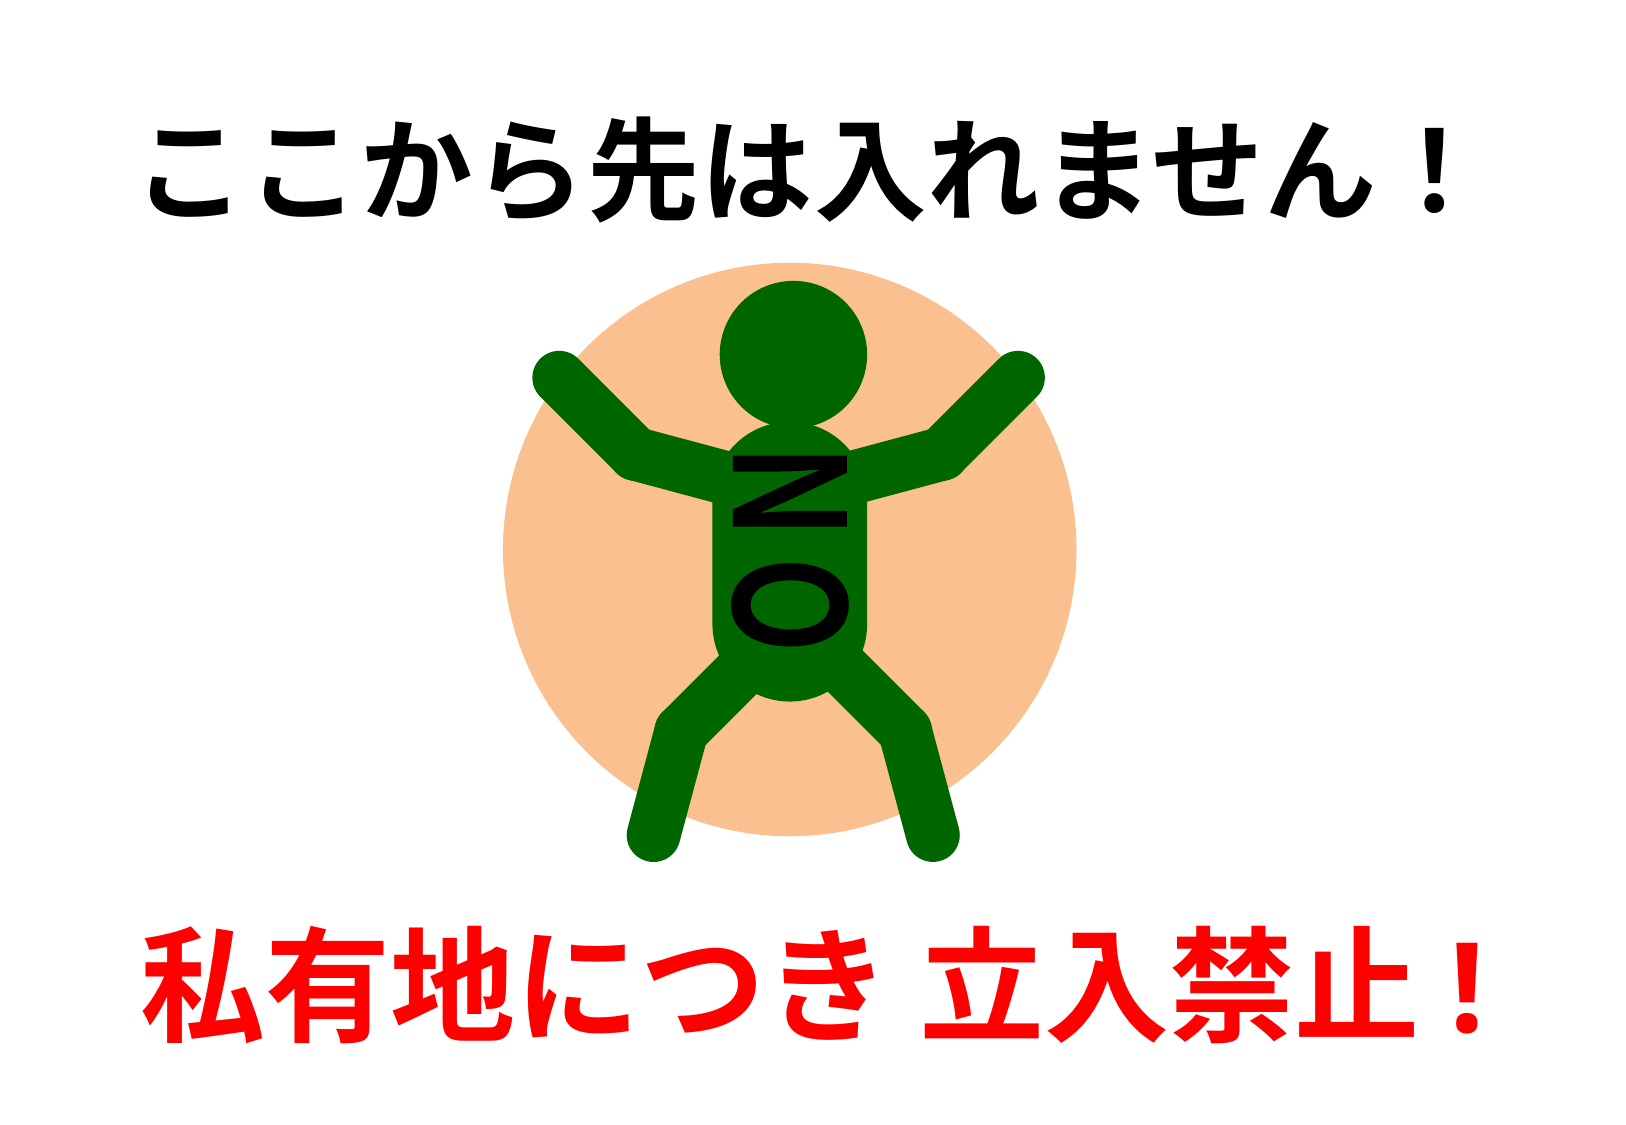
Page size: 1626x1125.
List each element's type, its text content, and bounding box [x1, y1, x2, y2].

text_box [502, 262, 1077, 865]
text_box ここから先は入れません！ [0, 92, 1625, 243]
text_box 私有地につき 立入禁止! [0, 899, 1625, 1065]
